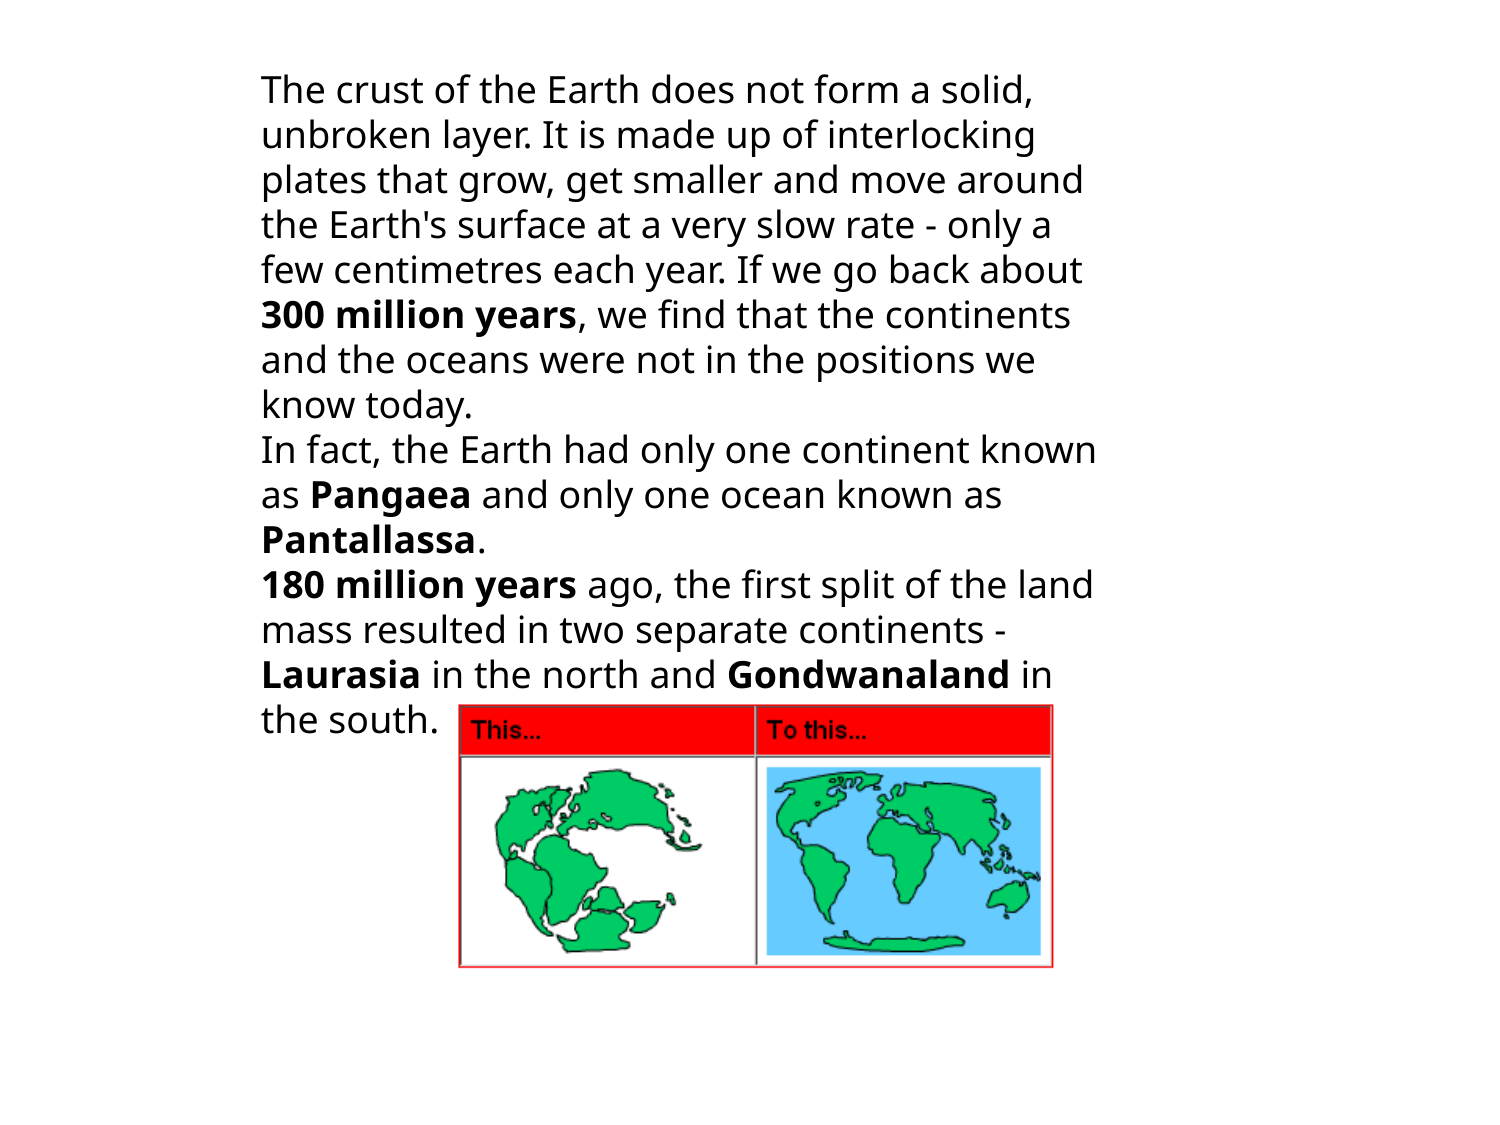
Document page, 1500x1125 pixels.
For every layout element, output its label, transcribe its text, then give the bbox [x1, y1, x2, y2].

picture [454, 700, 1063, 977]
text_box The crust of the Earth does not form a solid, unbroken layer. It is made up of interlocking plates that grow, get smaller and move around the Earth's surface at a very slow rate - only a few centimetres each year. If we go back about 300 million years, we find that the continents and the oceans were not in the positions we know today. In fact, the Earth had only one continent known as Pangaea and only one ocean known as Pantallassa. 180 million years ago, the first split of the land mass resulted in two separate continents - Laurasia in the north and Gondwanaland in the south. [246, 58, 1125, 749]
